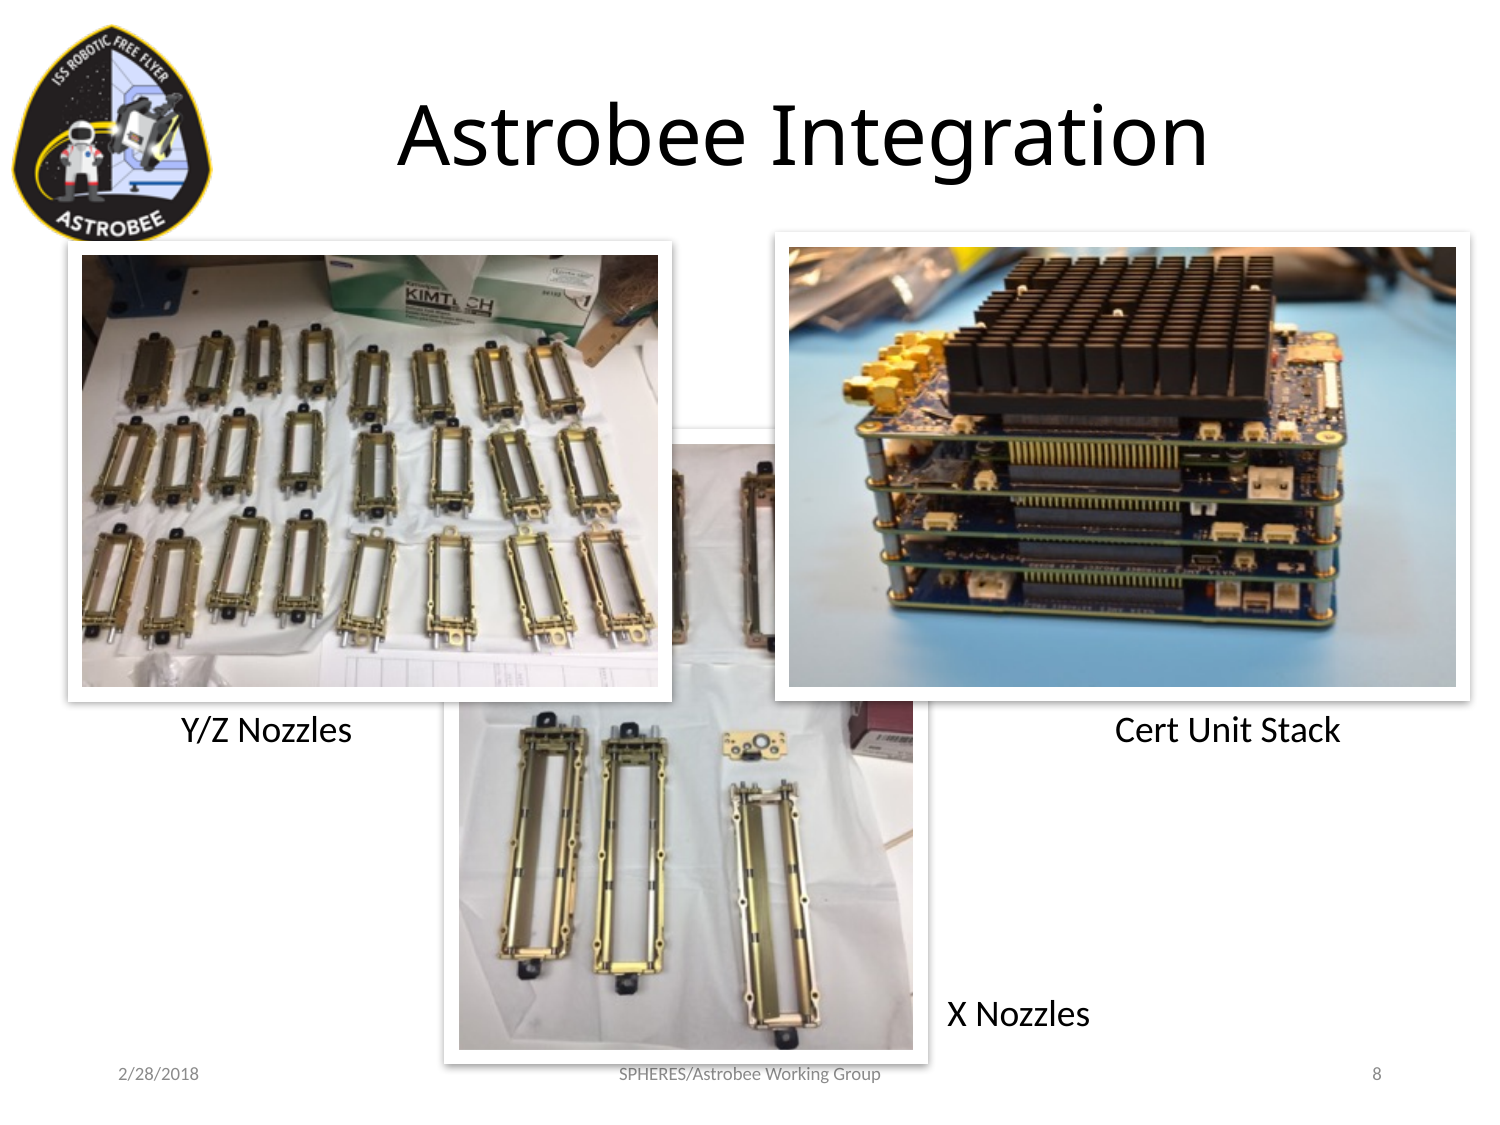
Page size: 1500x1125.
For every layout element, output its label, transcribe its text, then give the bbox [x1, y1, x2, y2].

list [789, 246, 1456, 687]
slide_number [103, 1042, 441, 1103]
slide_number 8 [1059, 1042, 1397, 1103]
picture [11, 24, 213, 247]
title Astrobee Integration [212, 29, 1397, 247]
text_box Y/Z Nozzles [166, 697, 368, 758]
text_box X Nozzles [932, 982, 1106, 1042]
footer SPHERES/Astrobee Working Group [496, 1042, 1004, 1103]
picture [82, 255, 990, 1049]
text_box Cert Unit Stack [1100, 697, 1356, 758]
